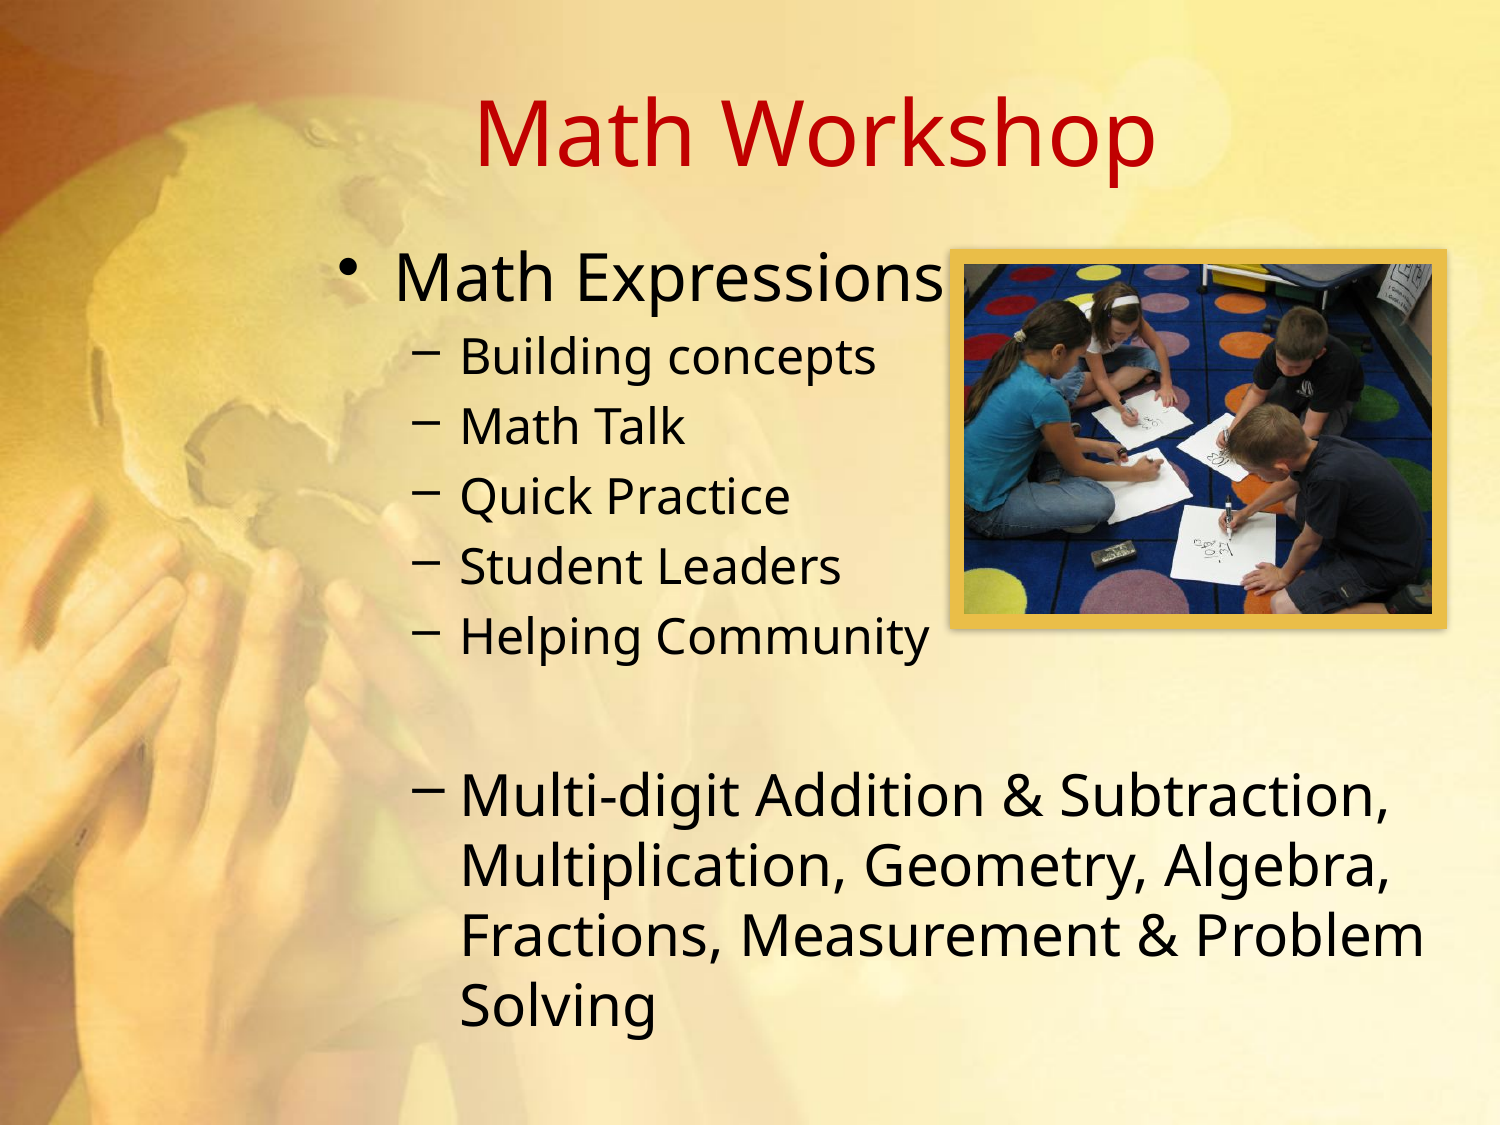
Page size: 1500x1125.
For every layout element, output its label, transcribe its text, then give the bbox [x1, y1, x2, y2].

list Math Expressions Building concepts Math Talk Quick Practice Student Leaders Helping Community Multi-digit Addition & Subtraction, Multiplication, Geometry, Algebra, Fractions, Measurement & Problem Solving [322, 227, 1447, 971]
picture [0, 0, 1500, 1125]
title Math Workshop [265, 35, 1391, 224]
